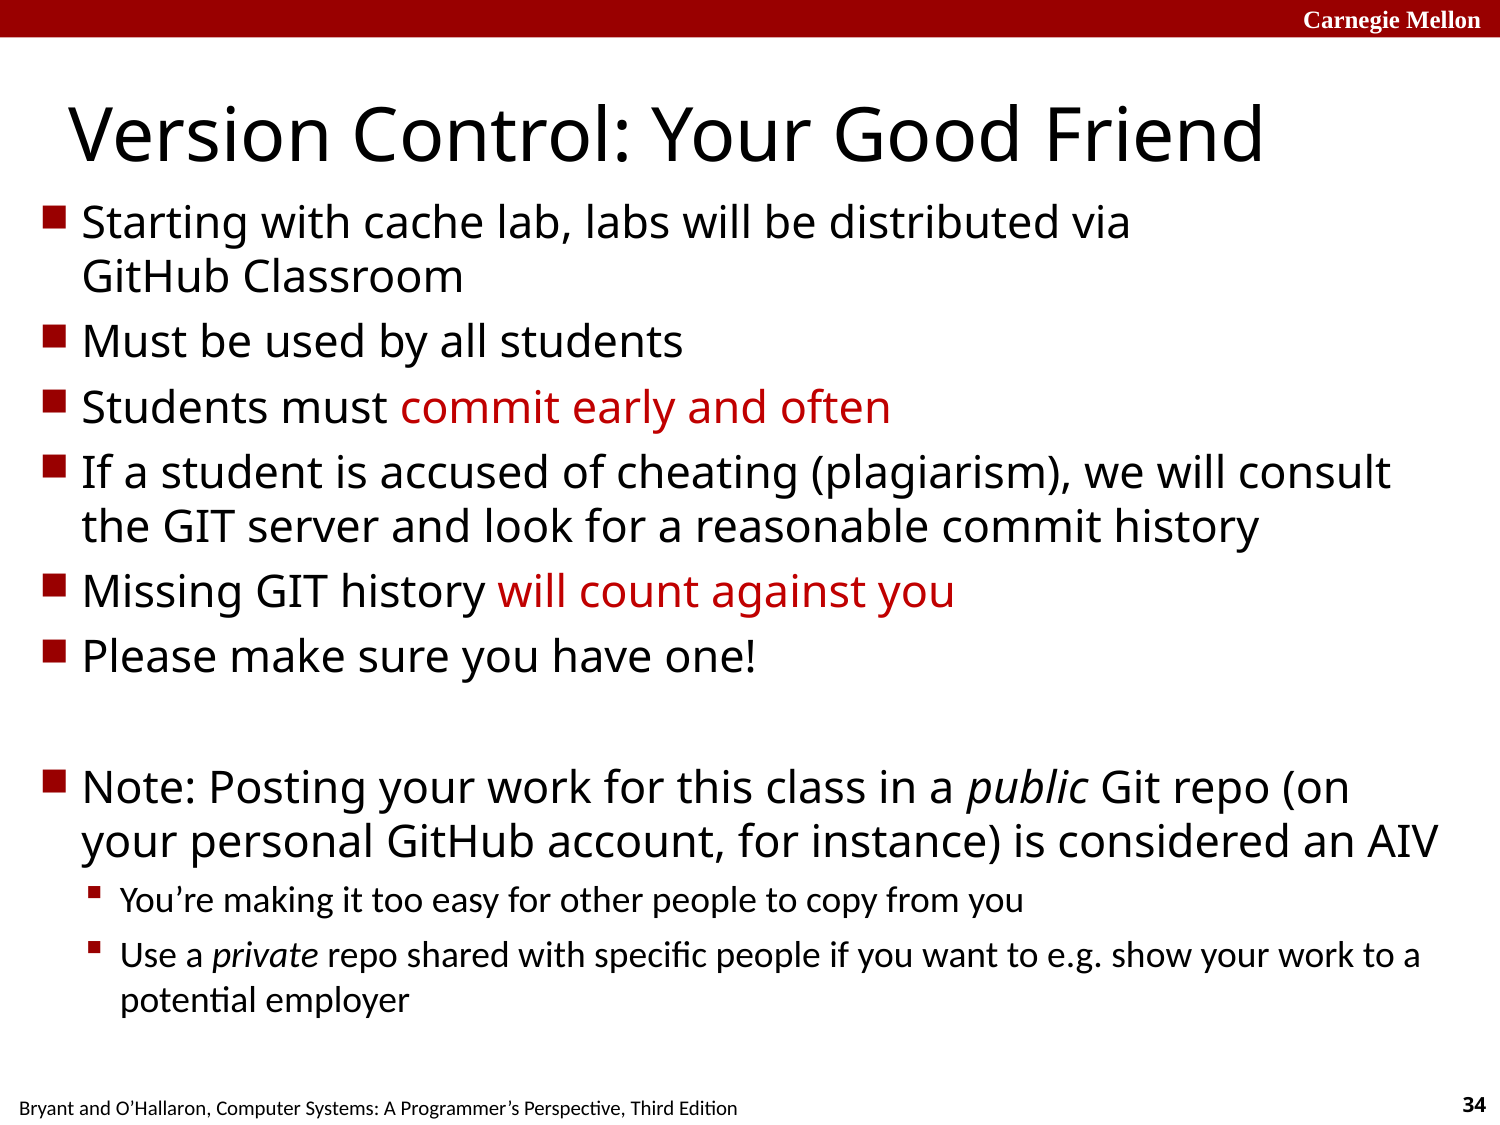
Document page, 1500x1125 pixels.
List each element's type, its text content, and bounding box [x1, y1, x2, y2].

list Starting with cache lab, labs will be distributed via GitHub Classroom Must be used by all students Students must commit early and often If a student is accused of cheating (plagiarism), we will consult the GIT server and look for a reasonable commit history Missing GIT history will count against you Please make sure you have one! Note: Posting your work for this class in a public Git repo (on your personal GitHub account, for instance) is considered an AIV You’re making it too easy for other people to copy from you Use a private repo shared with specific people if you want to e.g. show your work to a potential employer [37, 187, 1463, 1080]
title Version Control: Your Good Friend [62, 41, 1438, 187]
